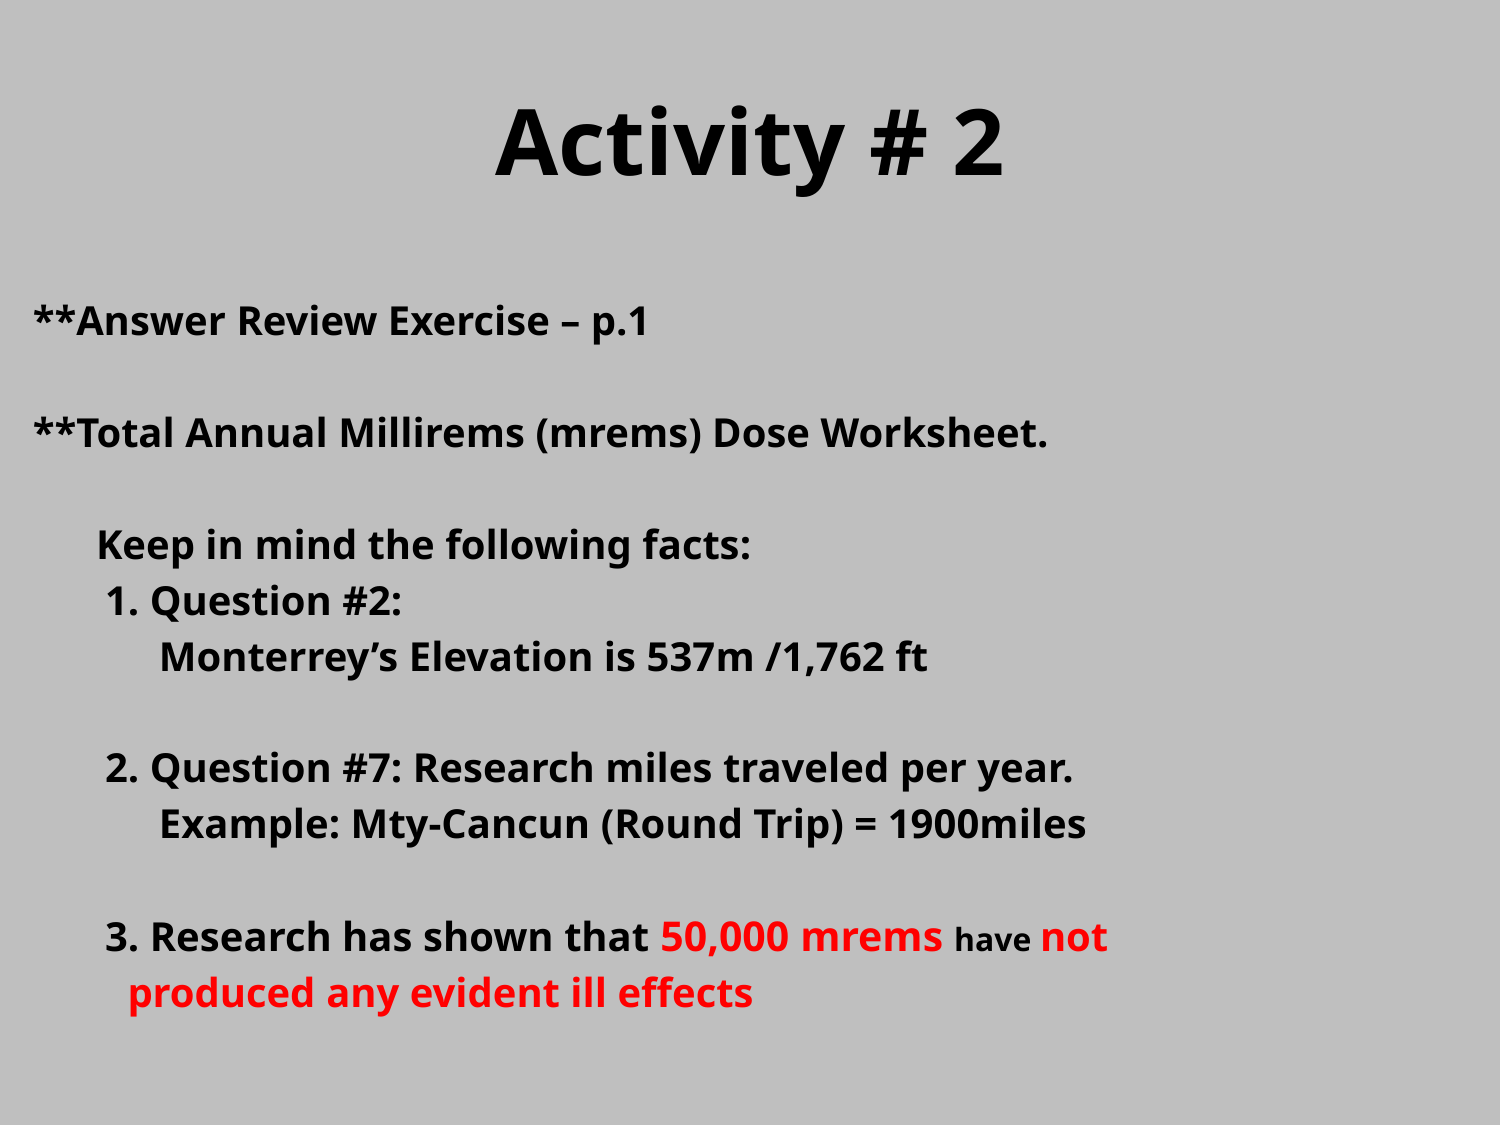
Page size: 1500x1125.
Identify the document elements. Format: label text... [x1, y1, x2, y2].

title Activity # 2 [75, 45, 1425, 232]
list **Answer Review Exercise – p.1 **Total Annual Millirems (mrems) Dose Worksheet. Keep in mind the following facts: 1. Question #2: Monterrey’s Elevation is 537m /1,762 ft 2. Question #7: Research miles traveled per year. Example: Mty-Cancun (Round Trip) = 1900miles 3. Research has shown that 50,000 mrems have not produced any evident ill effects [18, 232, 1500, 1078]
